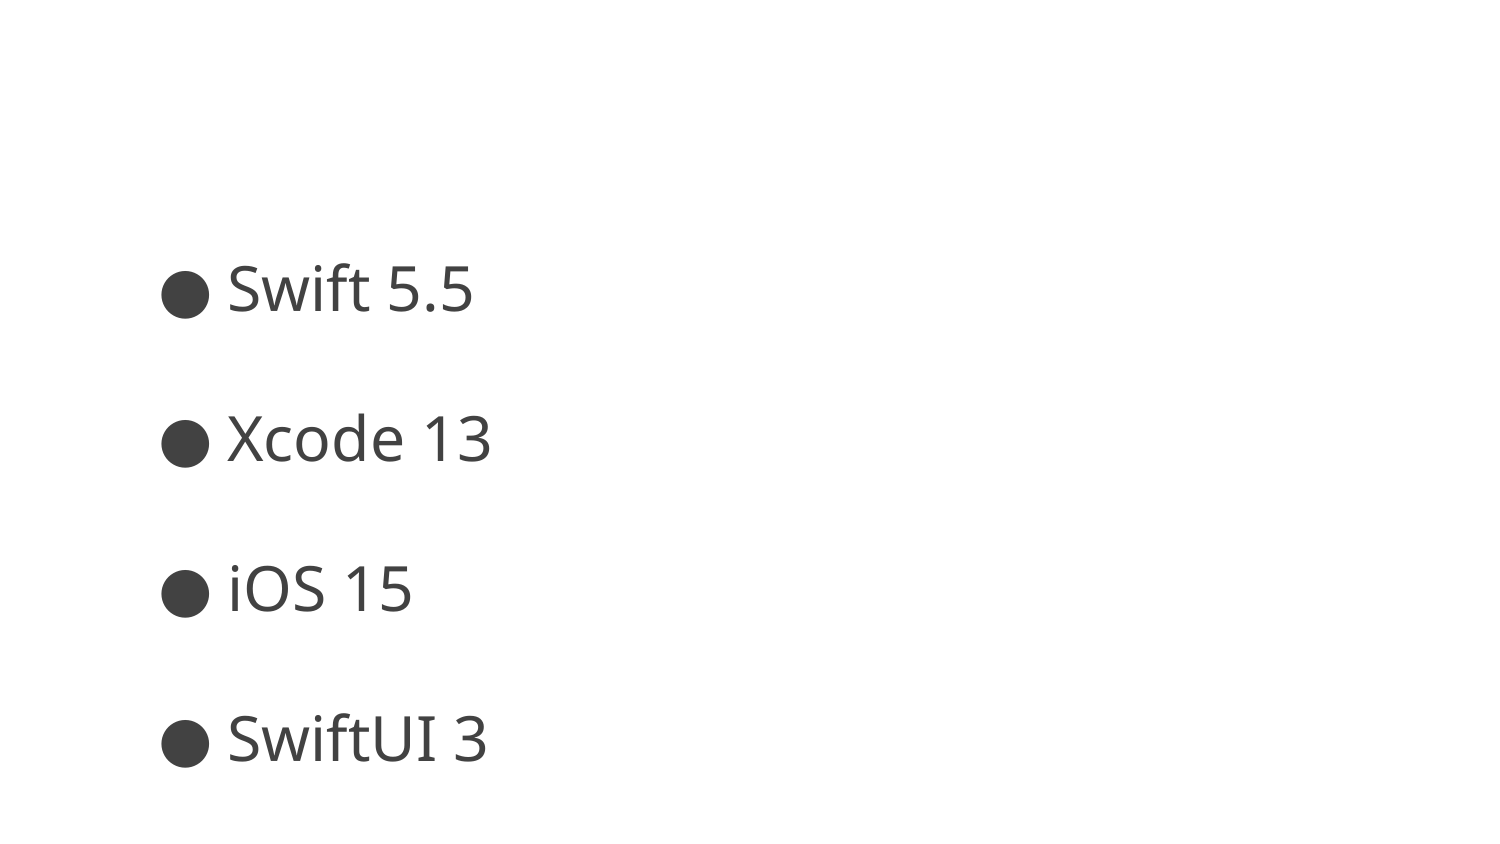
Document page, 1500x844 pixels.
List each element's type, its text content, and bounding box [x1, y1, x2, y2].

title Swift 5.5 Xcode 13 iOS 15 SwiftUI 3 [137, 599, 1364, 790]
